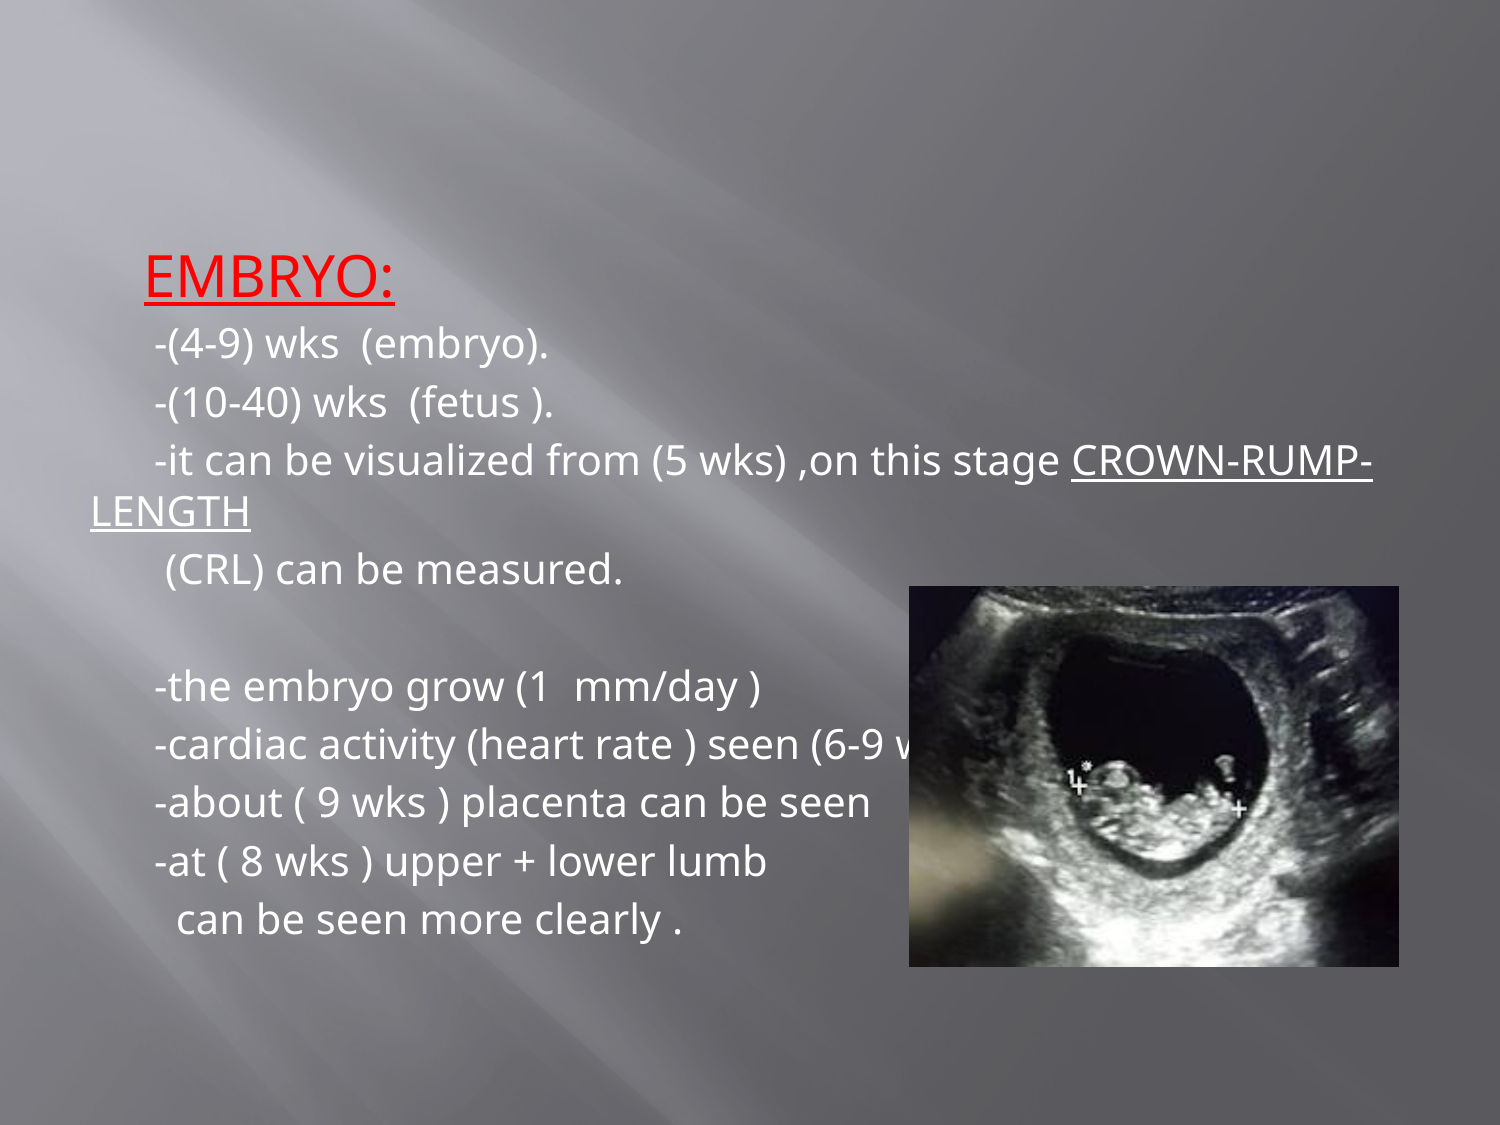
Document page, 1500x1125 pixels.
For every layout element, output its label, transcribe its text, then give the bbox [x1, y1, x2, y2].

list EMBRYO: -(4-9) wks (embryo). -(10-40) wks (fetus ). -it can be visualized from (5 wks) ,on this stage CROWN-RUMP-LENGTH (CRL) can be measured. -the embryo grow (1 mm/day ) -cardiac activity (heart rate ) seen (6-9 wks ) -about ( 9 wks ) placenta can be seen -at ( 8 wks ) upper + lower lumb can be seen more clearly . [75, 231, 1425, 1005]
picture [909, 585, 1400, 967]
